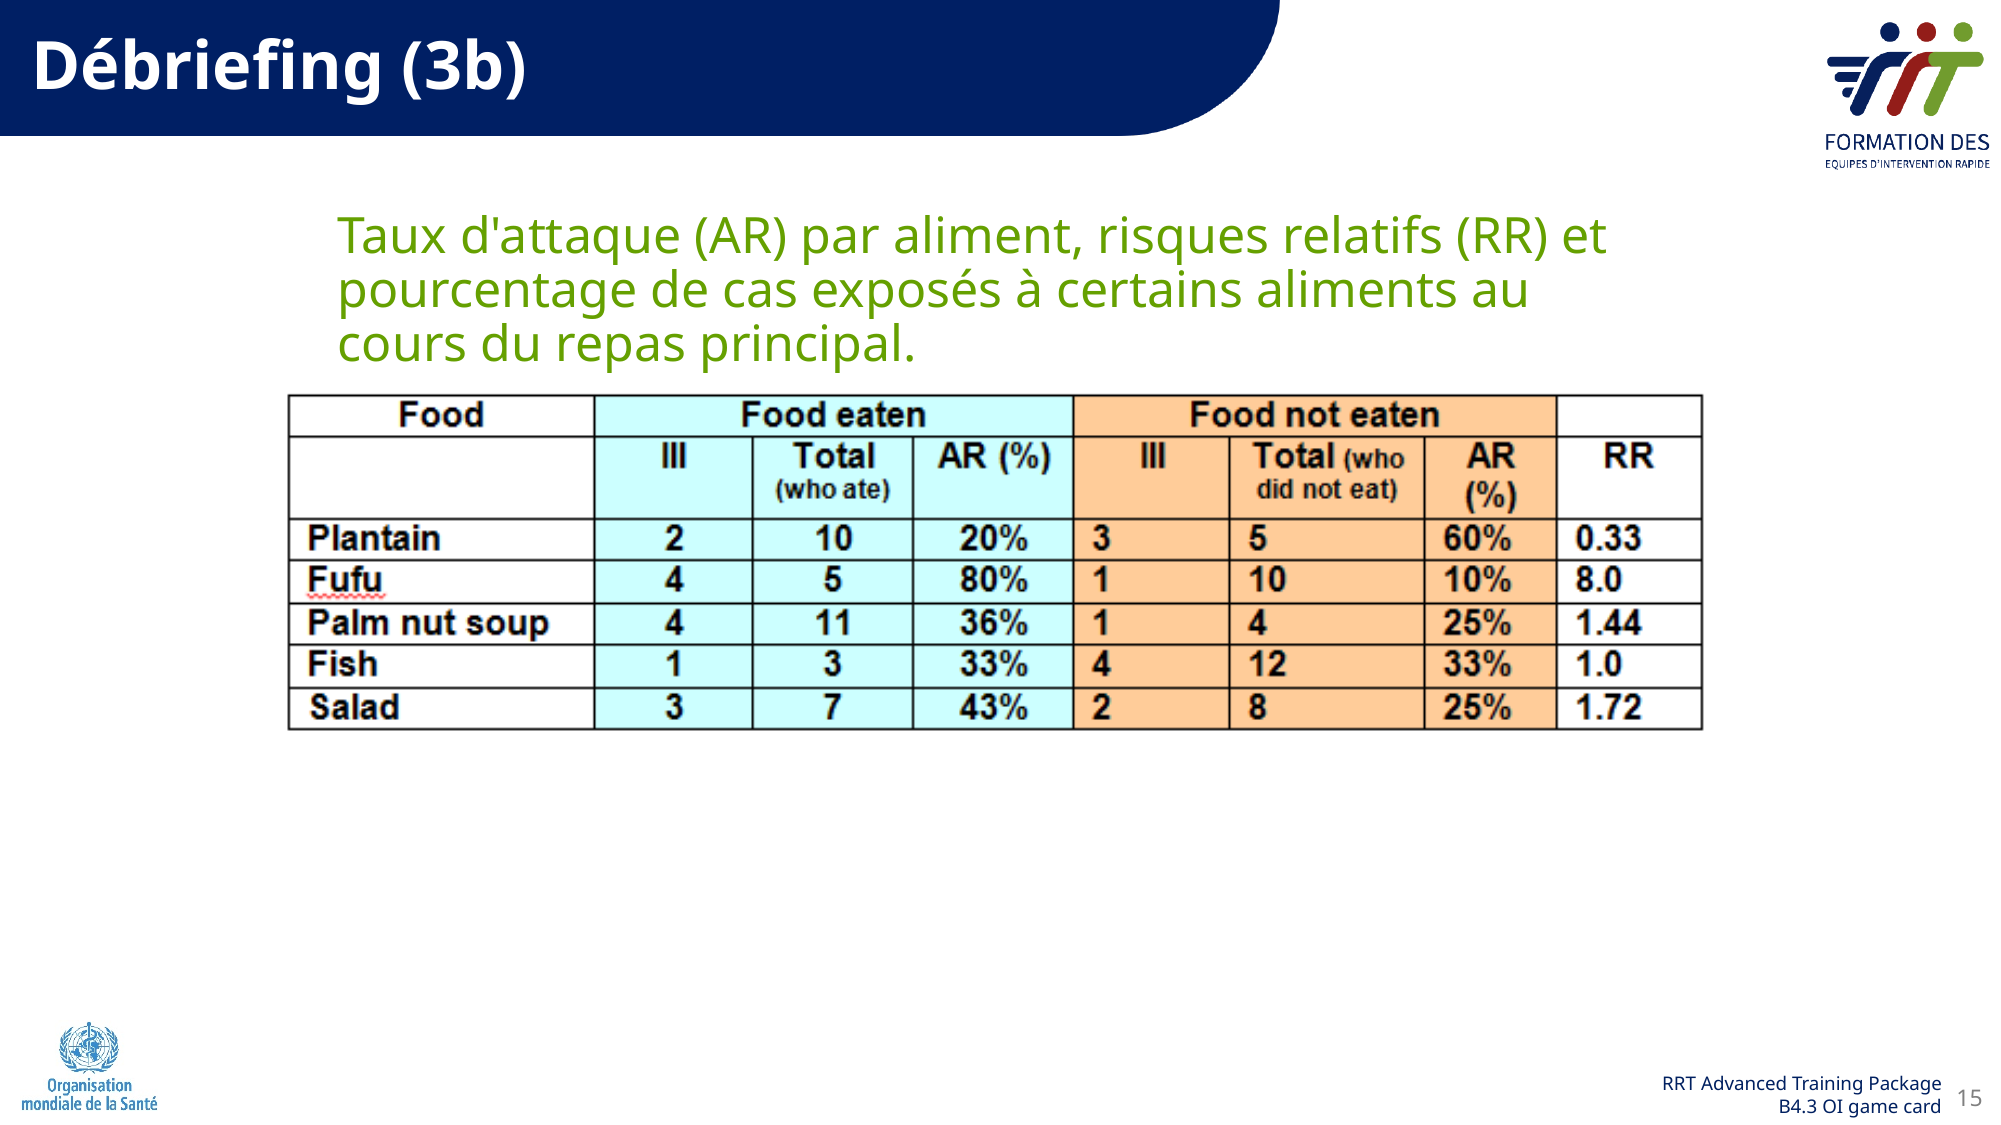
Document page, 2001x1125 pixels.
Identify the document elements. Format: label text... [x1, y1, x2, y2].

picture [20, 1020, 158, 1111]
text_box Débriefing (3b) [23, 15, 1580, 121]
picture [273, 380, 1727, 744]
list Taux d'attaque (AR) par aliment, risques relatifs (RR) et pourcentage de cas exposés à certains aliments au cours du repas principal. [329, 202, 1671, 380]
picture [1825, 21, 1990, 170]
picture [0, 0, 1280, 136]
